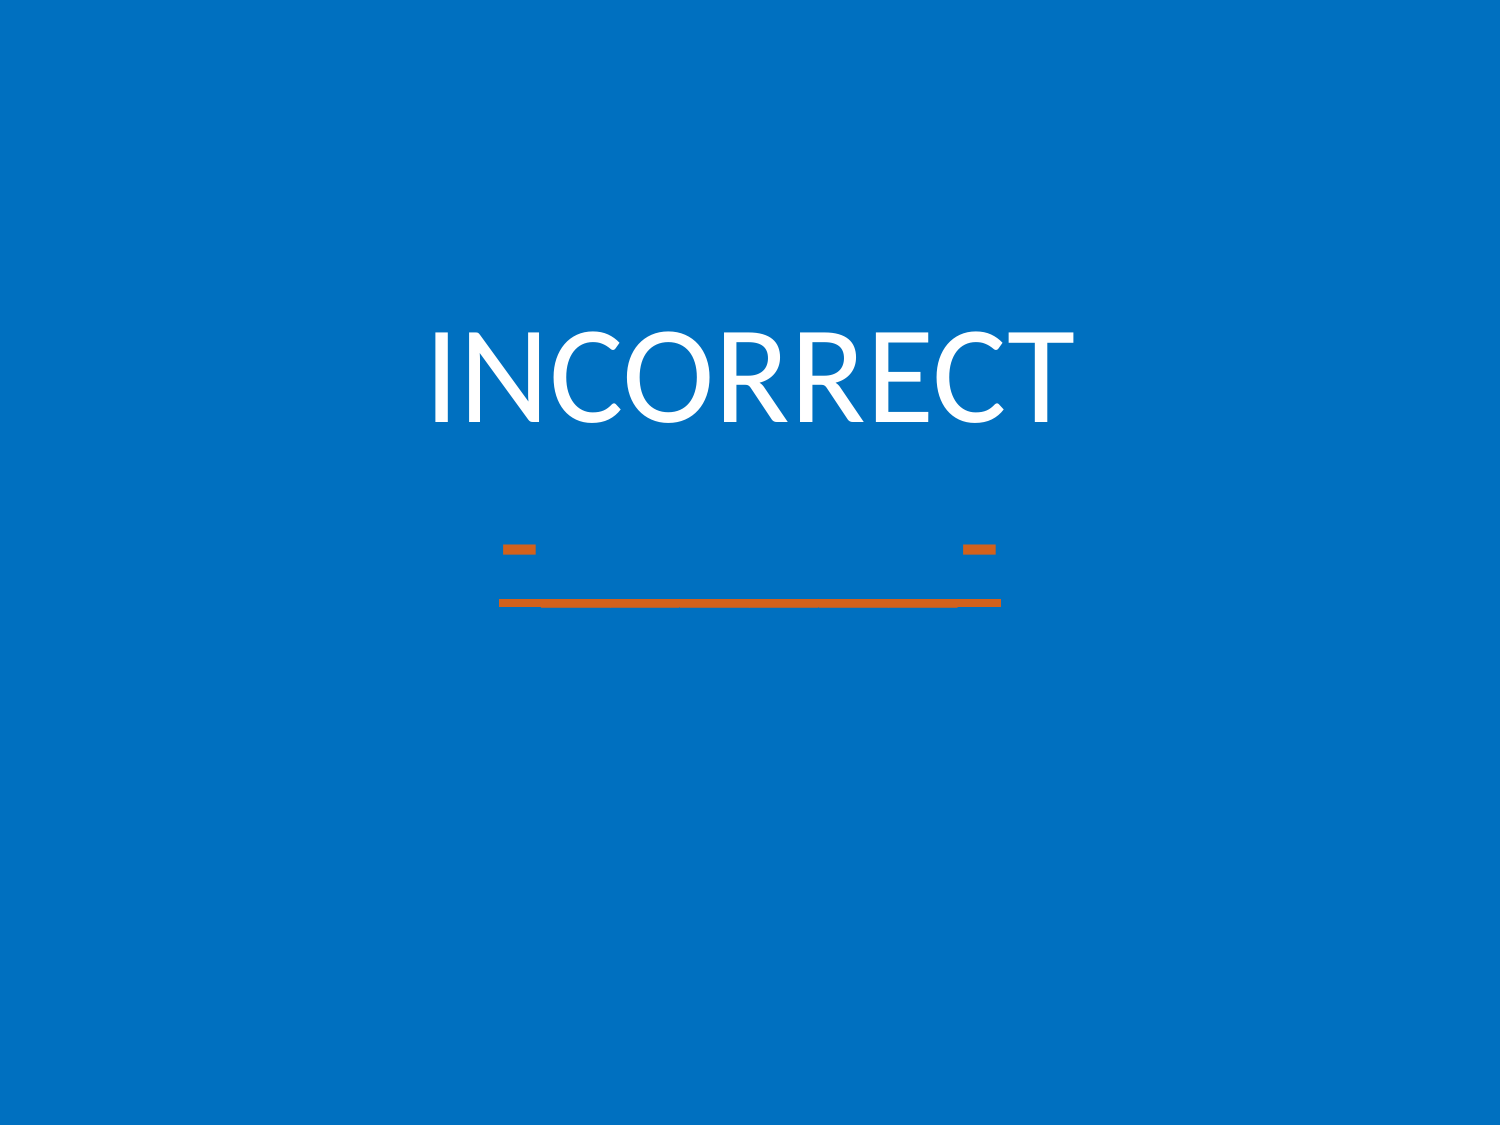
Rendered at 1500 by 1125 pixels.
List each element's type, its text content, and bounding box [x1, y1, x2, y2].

title INCORRECT -______- [75, 275, 1425, 625]
